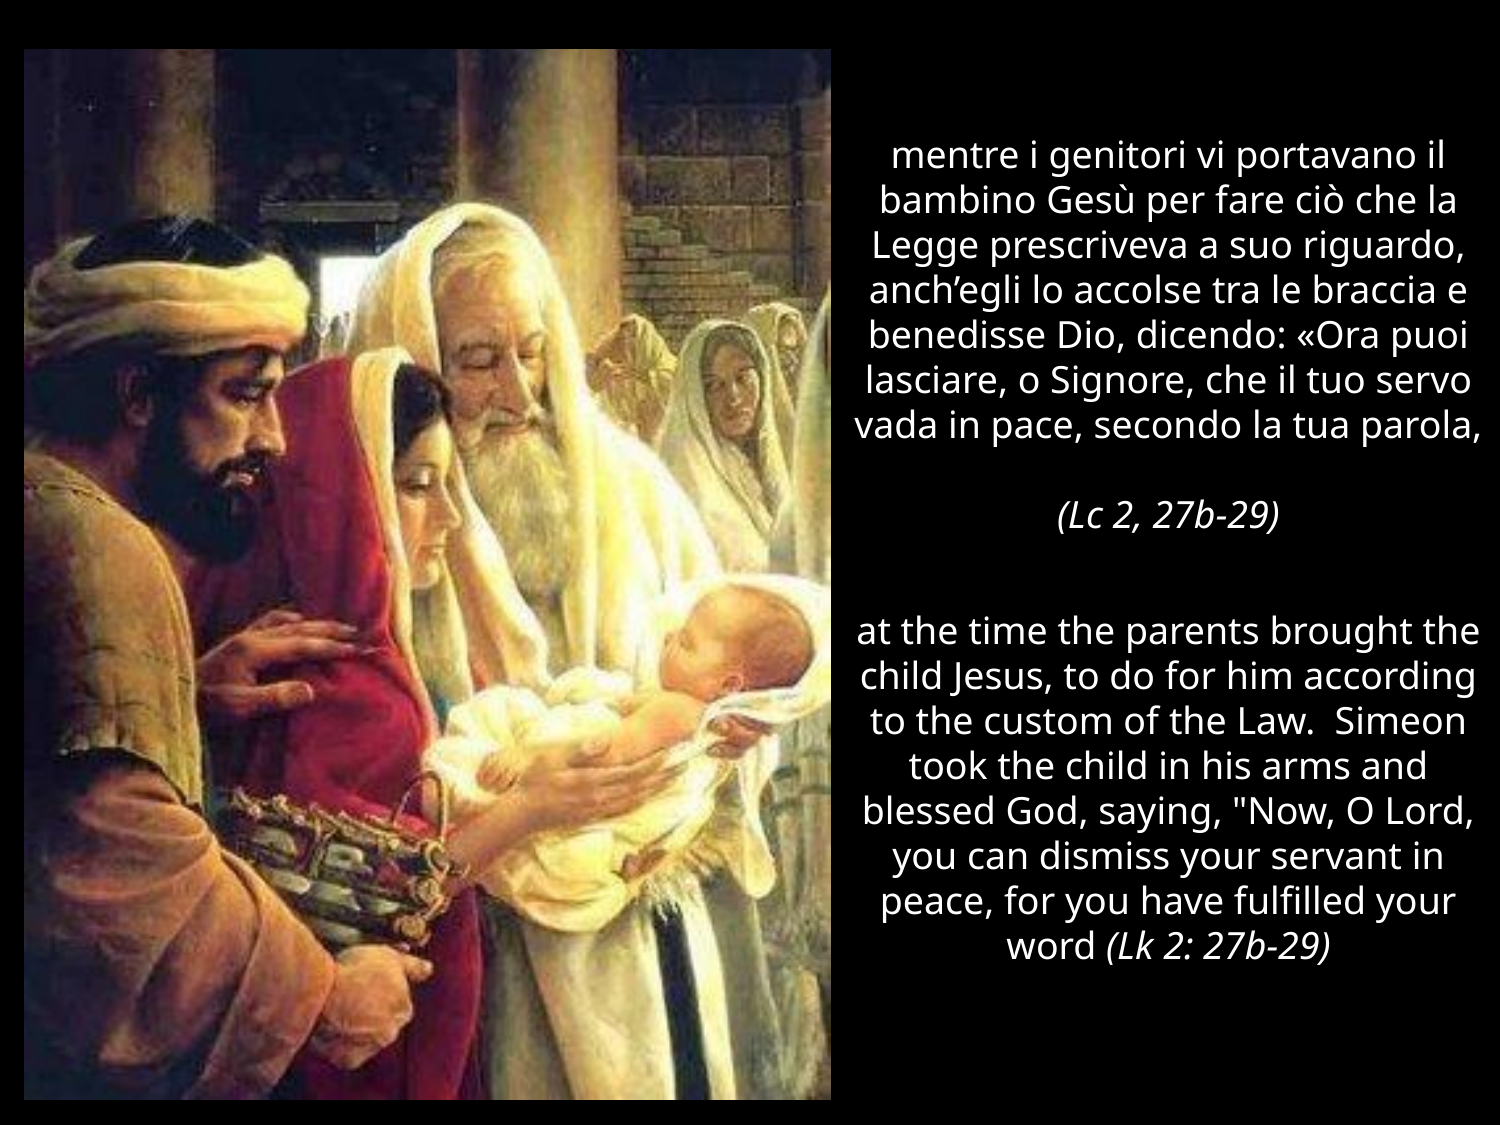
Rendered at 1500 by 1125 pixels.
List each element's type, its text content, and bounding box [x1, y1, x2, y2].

text_box at the time the parents brought the child Jesus, to do for him according to the custom of the Law. Simeon took the child in his arms and blessed God, saying, "Now, O Lord, you can dismiss your servant in peace, for you have fulfilled your word (Lk 2: 27b-29) [837, 599, 1500, 975]
picture [24, 49, 831, 1100]
title mentre i genitori vi portavano il bambino Gesù per fare ciò che la Legge prescriveva a suo riguardo, anch’egli lo accolse tra le braccia e benedisse Dio, dicendo: «Ora puoi lasciare, o Signore, che il tuo servo vada in pace, secondo la tua parola, (Lc 2, 27b-29) [837, 262, 1500, 450]
